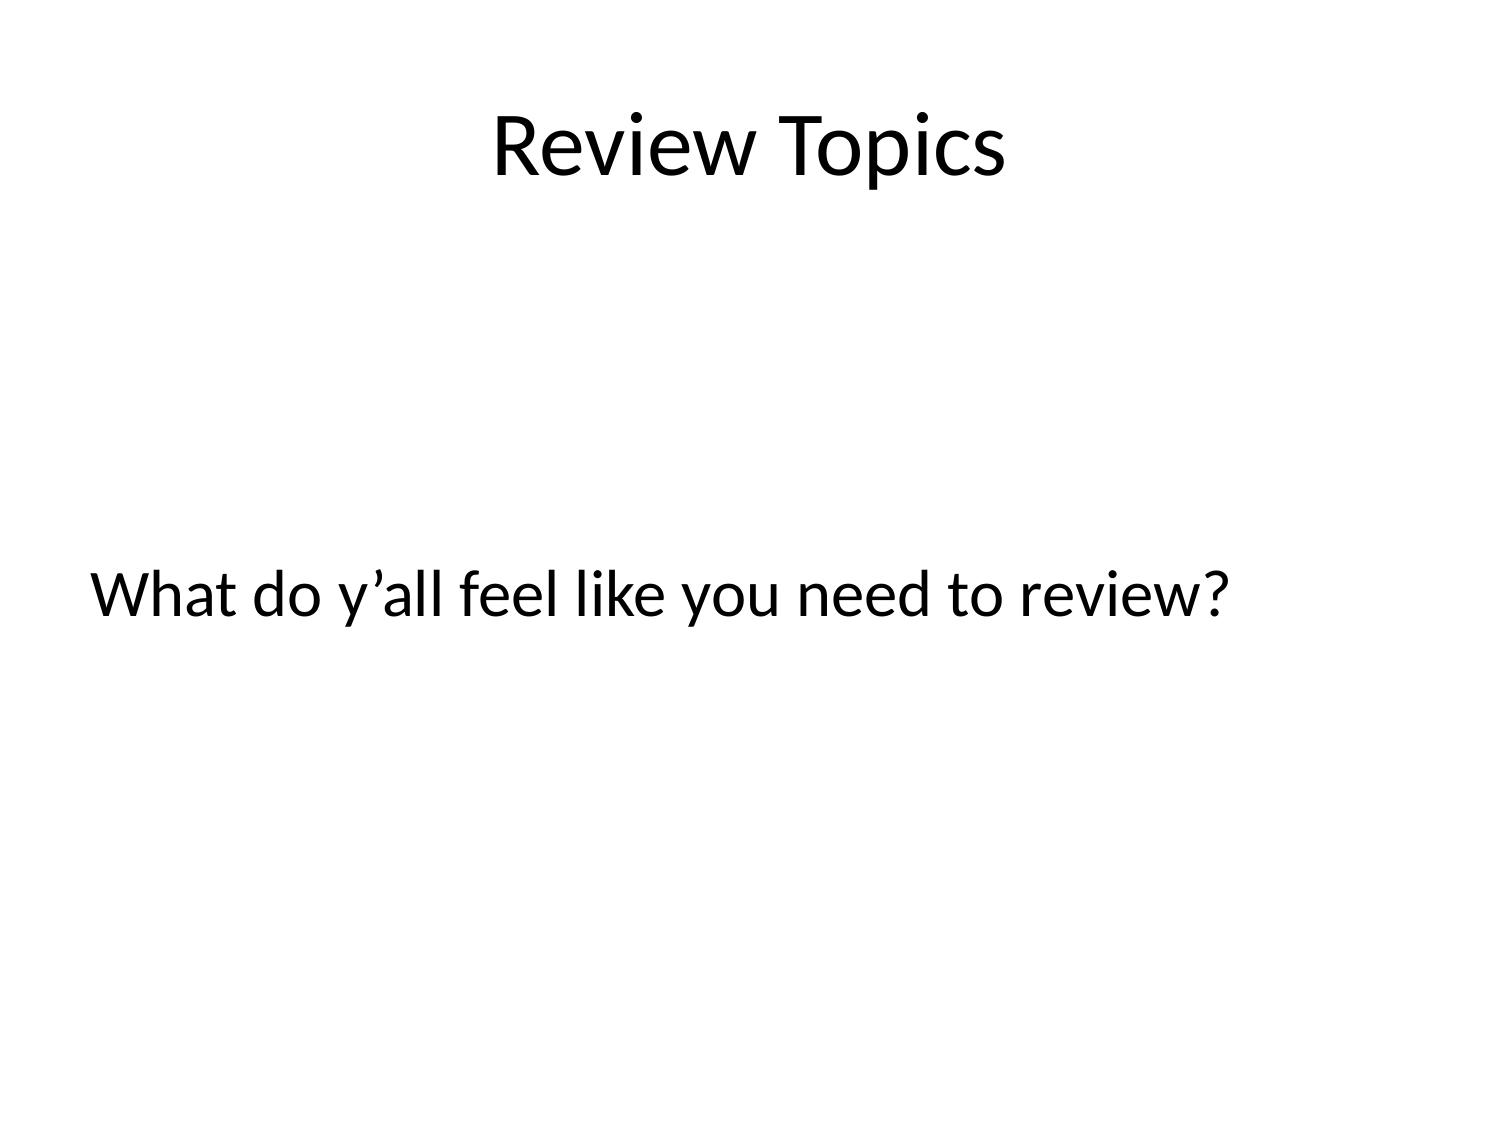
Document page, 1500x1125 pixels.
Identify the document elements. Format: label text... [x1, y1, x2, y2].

title Review Topics [75, 45, 1425, 233]
list What do y’all feel like you need to review? [75, 262, 1425, 1005]
